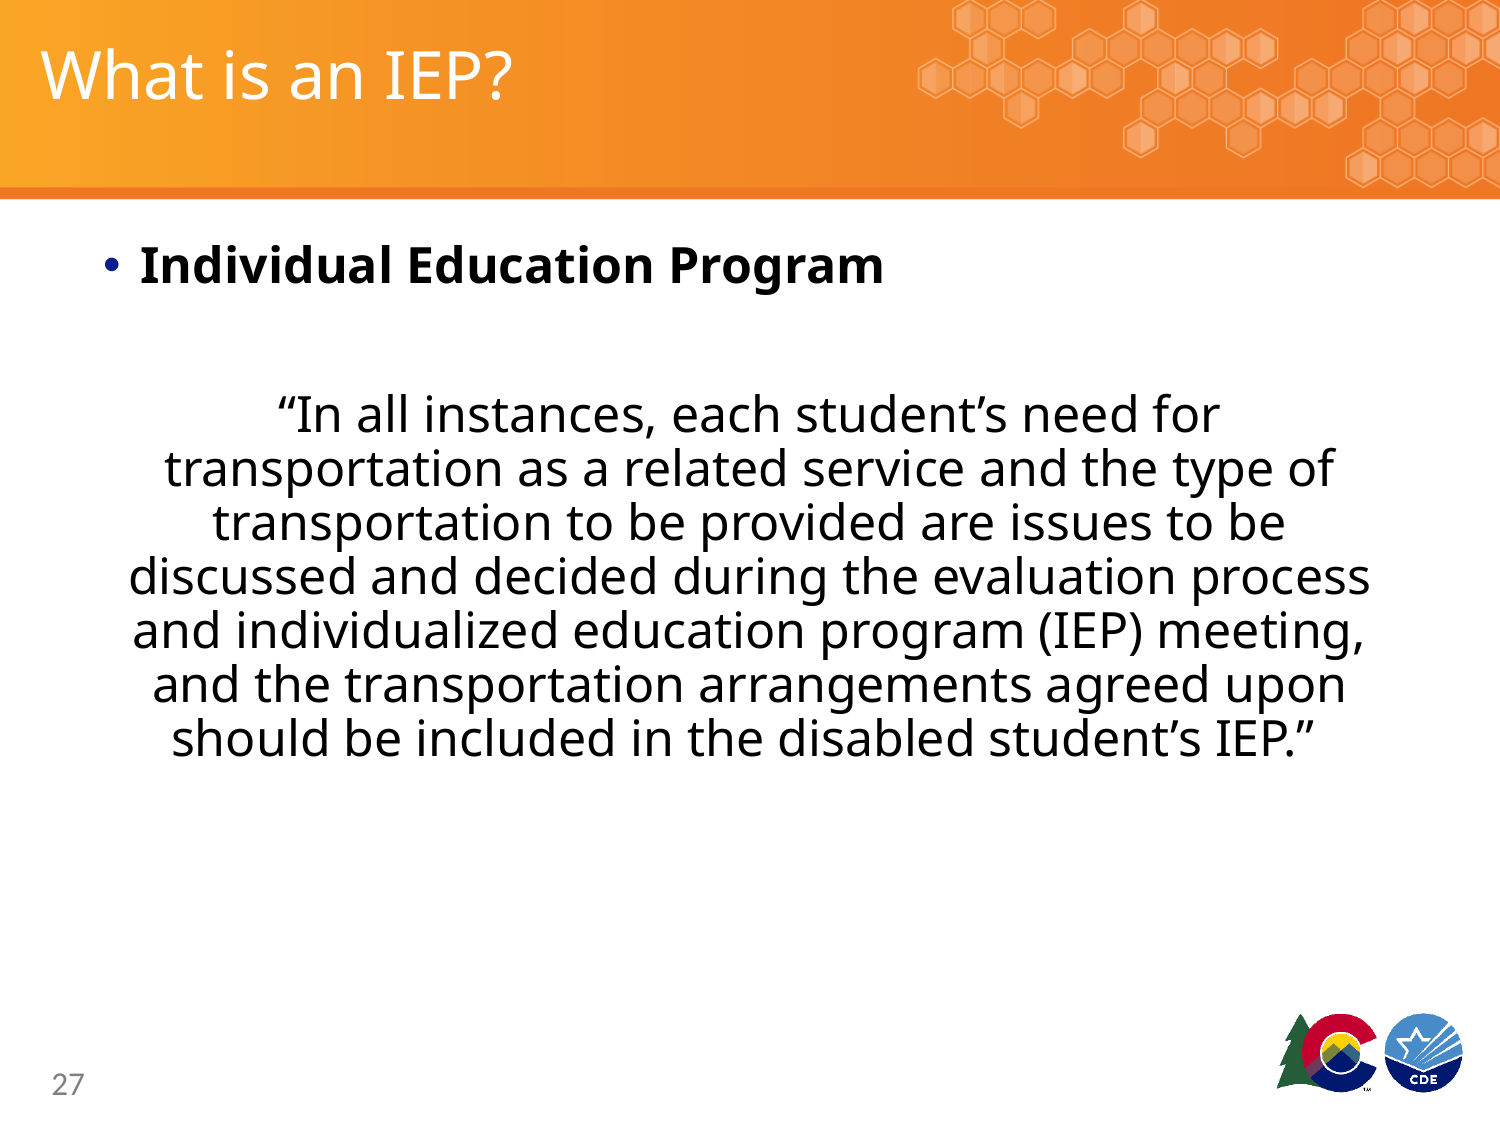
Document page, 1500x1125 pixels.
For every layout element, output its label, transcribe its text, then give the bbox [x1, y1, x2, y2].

picture [1275, 1012, 1463, 1093]
list Individual Education Program “In all instances, each student’s need for transportation as a related service and the type of transportation to be provided are issues to be discussed and decided during the evaluation process and individualized education program (IEP) meeting, and the transportation arrangements agreed upon should be included in the disabled student’s IEP.” [103, 239, 1397, 1002]
picture [0, 0, 1500, 200]
title What is an IEP? [40, 41, 1038, 166]
slide_number 27 [36, 1054, 375, 1115]
